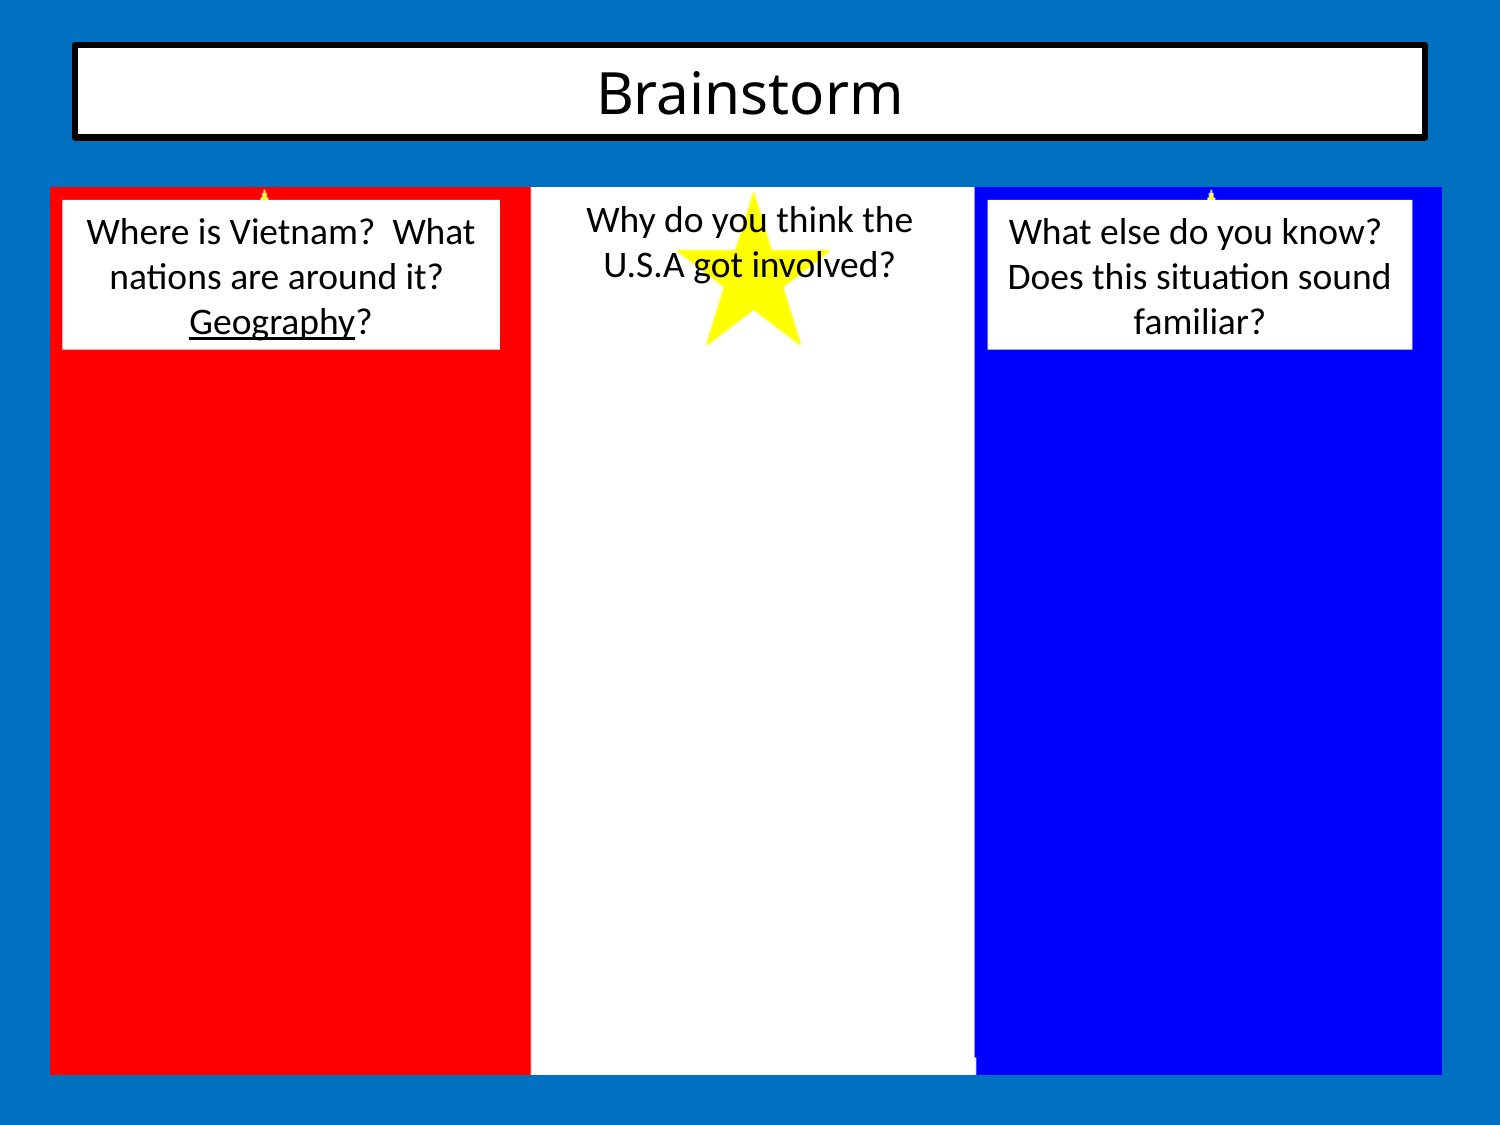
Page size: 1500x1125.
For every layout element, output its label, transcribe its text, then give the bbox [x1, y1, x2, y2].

title Brainstorm [75, 45, 1425, 138]
picture [49, 187, 1443, 1076]
